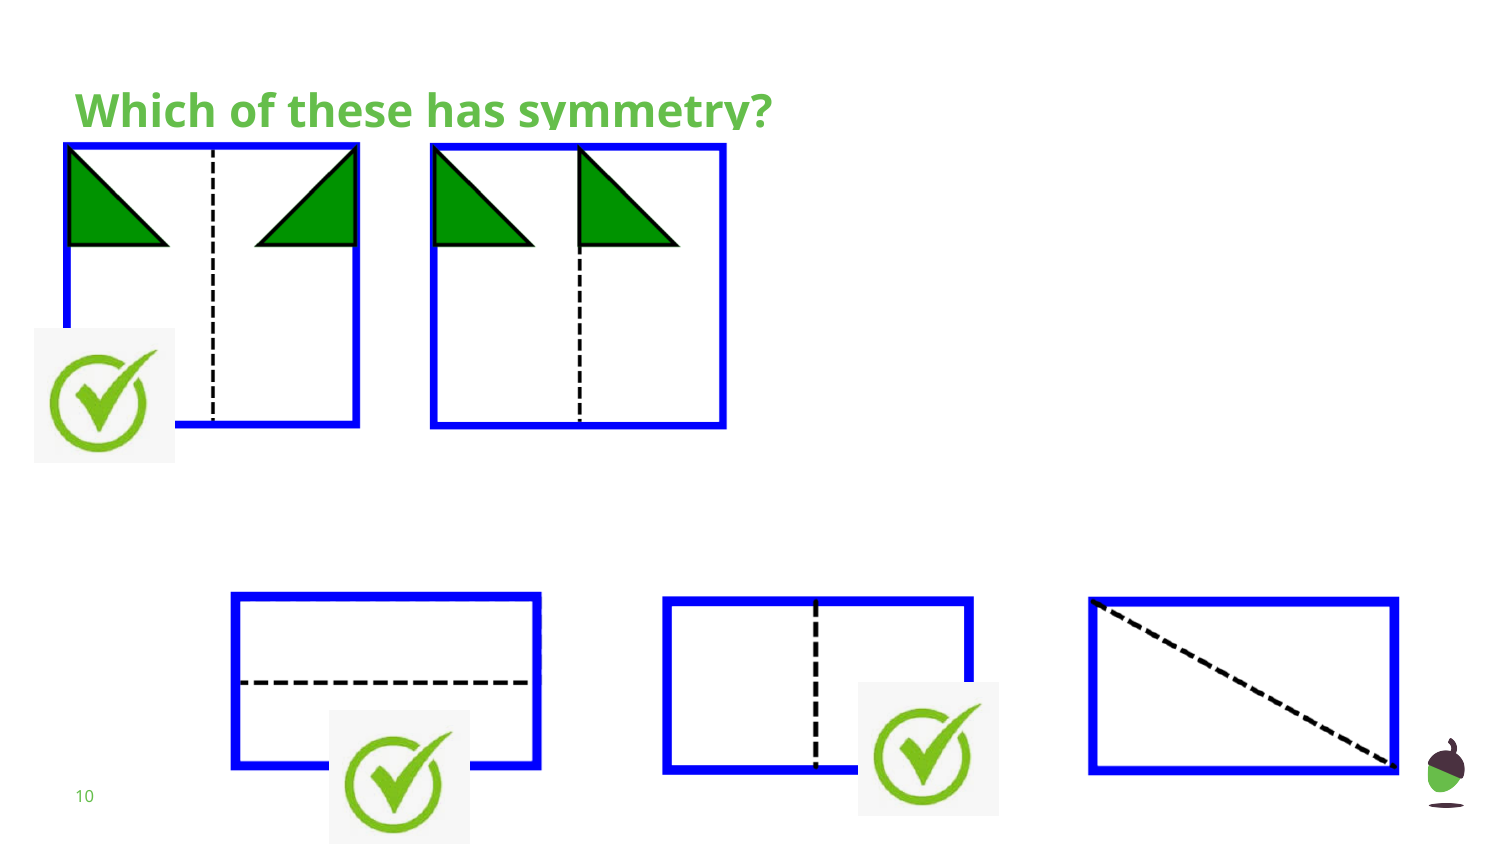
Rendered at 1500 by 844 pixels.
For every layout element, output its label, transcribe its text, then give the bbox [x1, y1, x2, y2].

picture [1427, 738, 1465, 808]
picture [204, 524, 1425, 844]
picture [34, 129, 751, 463]
title Which of these has symmetry? [75, 72, 1425, 207]
slide_number ‹#› [75, 786, 194, 816]
